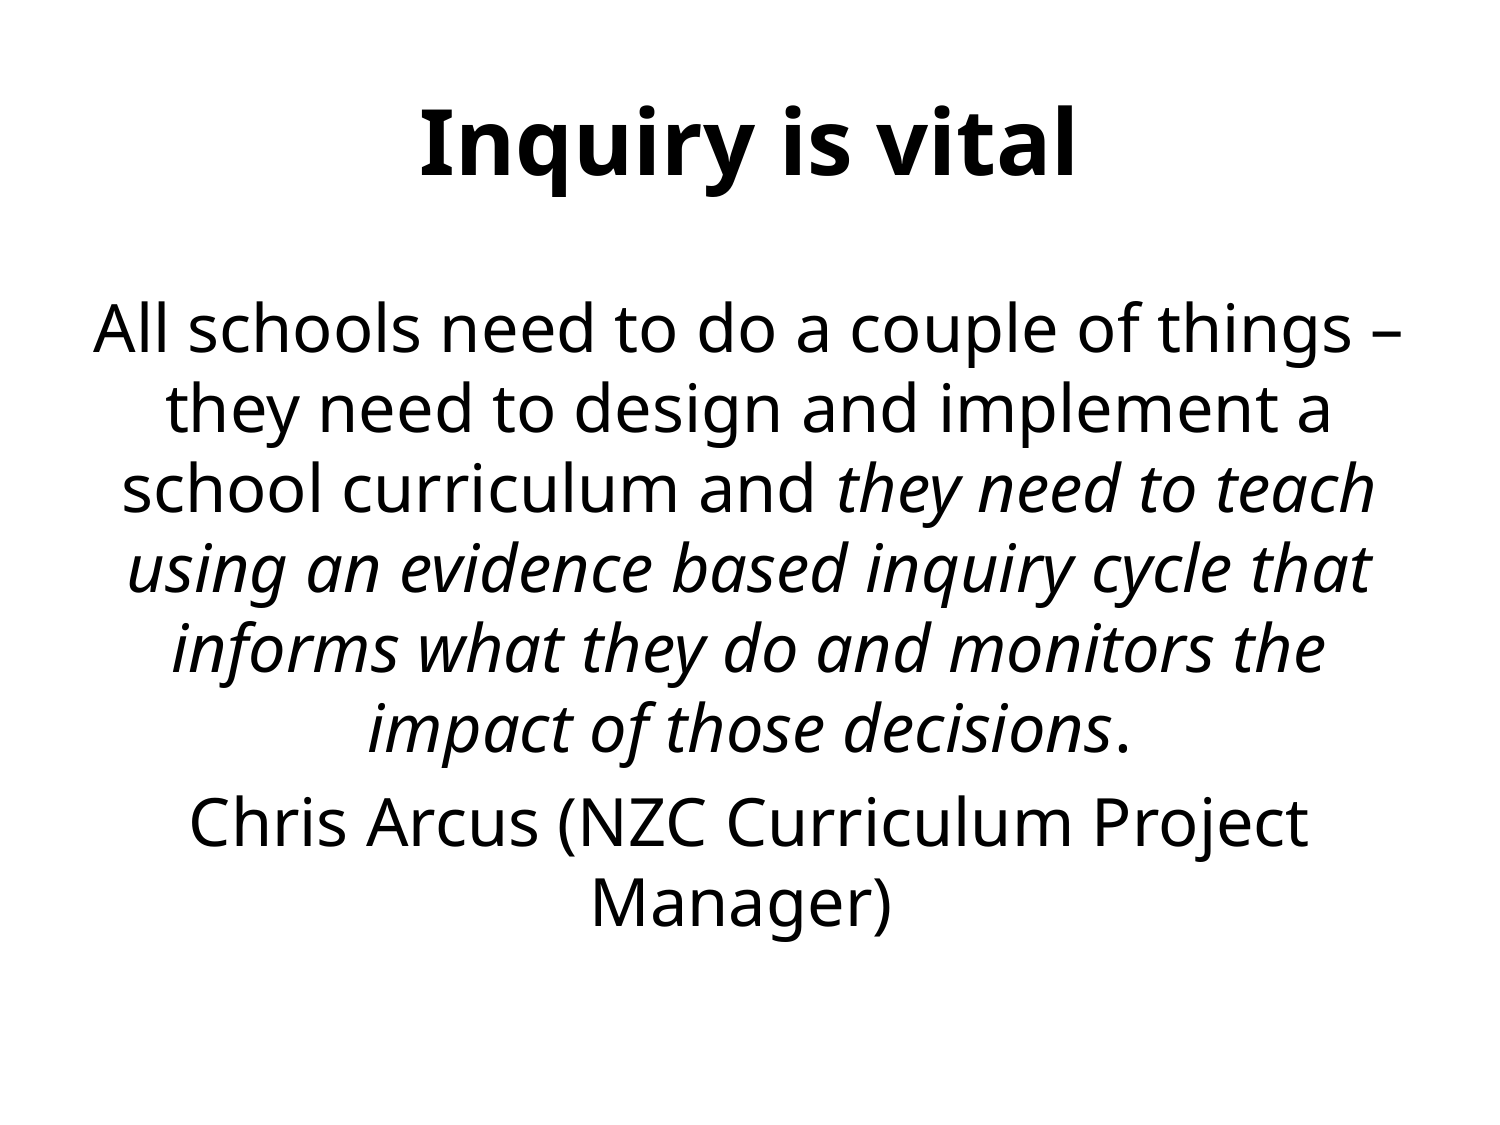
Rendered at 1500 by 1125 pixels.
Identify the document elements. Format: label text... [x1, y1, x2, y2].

title Inquiry is vital [75, 45, 1425, 184]
list All schools need to do a couple of things – they need to design and implement a school curriculum and they need to teach using an evidence based inquiry cycle that informs what they do and monitors the impact of those decisions. Chris Arcus (NZC Curriculum Project Manager) [75, 184, 1425, 1005]
